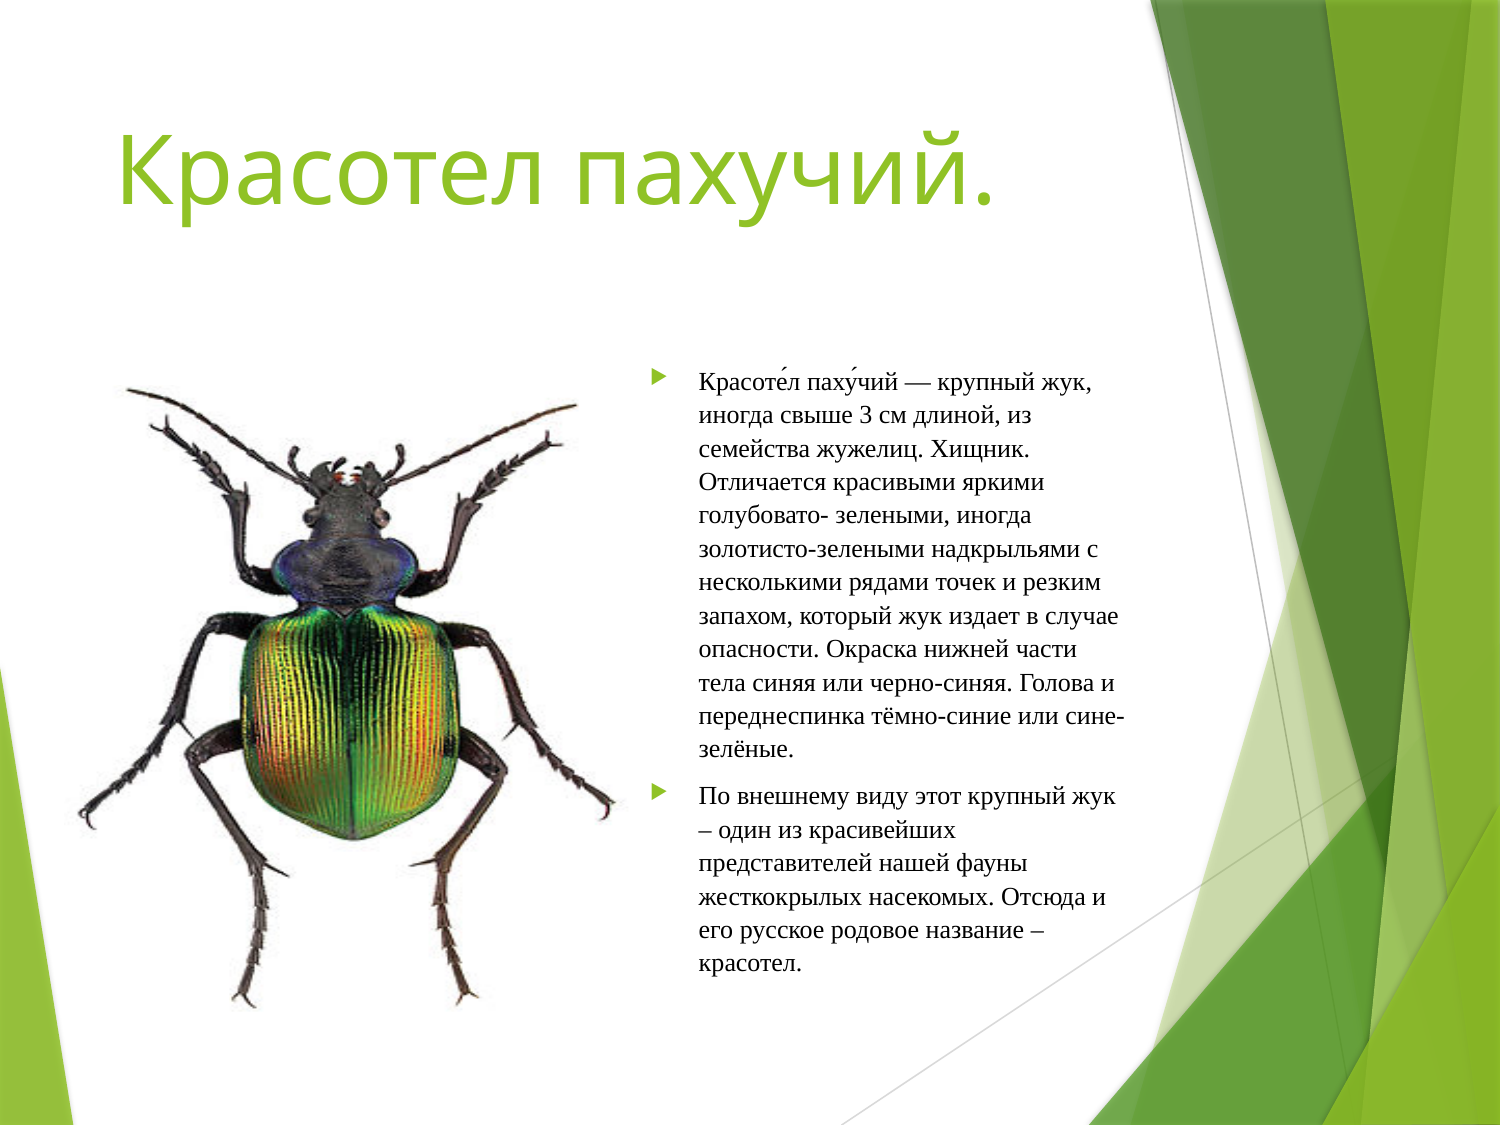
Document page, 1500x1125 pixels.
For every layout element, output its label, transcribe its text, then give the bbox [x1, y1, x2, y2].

list Красоте́л паху́чий — крупный жук, иногда свыше 3 см длиной, из семейства жужелиц. Хищник. Отличается красивыми яркими голубовато- зелеными, иногда золотисто-зелеными надкрыльями с несколькими рядами точек и резким запахом, который жук издает в случае опасности. Окраска нижней части тела синяя или черно-синяя. Голова и переднеспинка тёмно-синие или сине-зелёные. По внешнему виду этот крупный жук – один из красивейших представителей нашей фауны жесткокрылых насекомых. Отсюда и его русское родовое название – красотел. [634, 354, 1142, 992]
title Красотел пахучий. [99, 99, 1142, 317]
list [64, 384, 636, 1023]
